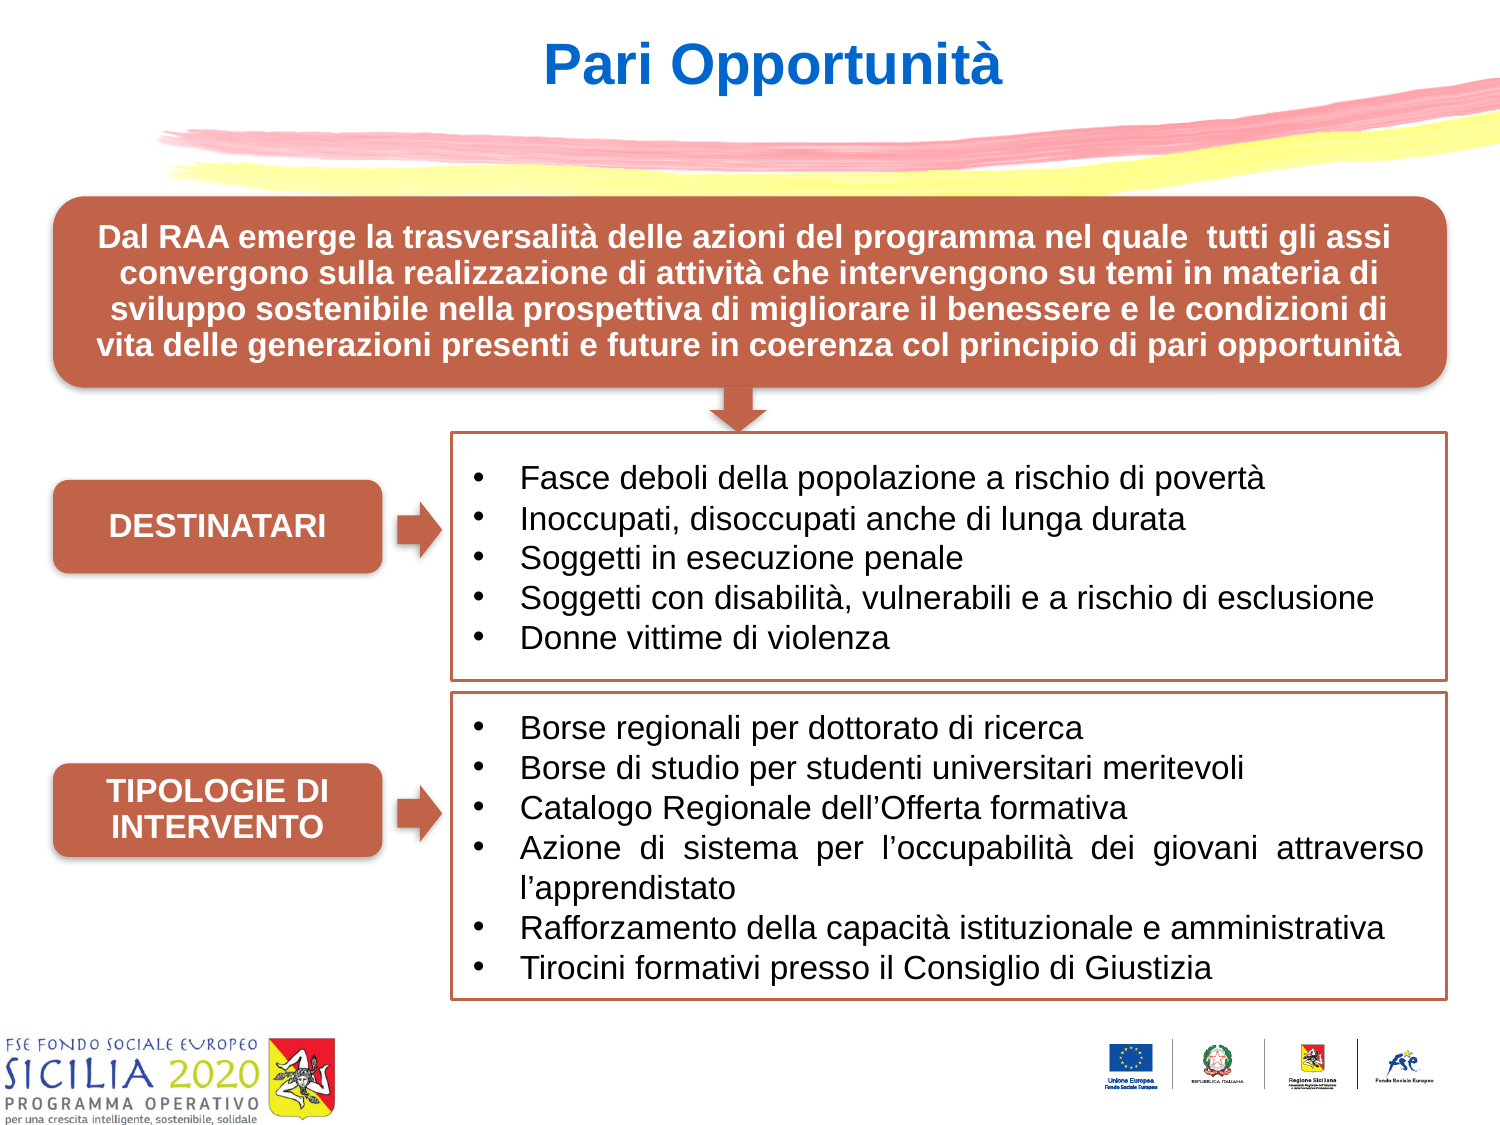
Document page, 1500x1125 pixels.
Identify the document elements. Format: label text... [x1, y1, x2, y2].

text_box Fasce deboli della popolazione a rischio di povertà Inoccupati, disoccupati anche di lunga durata Soggetti in esecuzione penale Soggetti con disabilità, vulnerabili e a rischio di esclusione Donne vittime di violenza [451, 432, 1447, 681]
picture [100, 77, 1500, 209]
text_box Pari Opportunità [47, 19, 1500, 104]
text_box TIPOLOGIE DI INTERVENTO [53, 763, 383, 857]
picture [1080, 1034, 1447, 1107]
picture [0, 1031, 348, 1125]
text_box [709, 387, 768, 432]
text_box Dal RAA emerge la trasversalità delle azioni del programma nel quale tutti gli assi convergono sulla realizzazione di attività che intervengono su temi in materia di sviluppo sostenibile nella prospettiva di migliorare il benessere e le condizioni di vita delle generazioni presenti e future in coerenza col principio di pari opportunità [53, 196, 1447, 388]
text_box [397, 784, 443, 843]
text_box [397, 501, 443, 559]
text_box Borse regionali per dottorato di ricerca Borse di studio per studenti universitari meritevoli Catalogo Regionale dell’Offerta formativa Azione di sistema per l’occupabilità dei giovani attraverso l’apprendistato Rafforzamento della capacità istituzionale e amministrativa Tirocini formativi presso il Consiglio di Giustizia [451, 692, 1447, 1000]
text_box DESTINATARI [53, 479, 383, 574]
